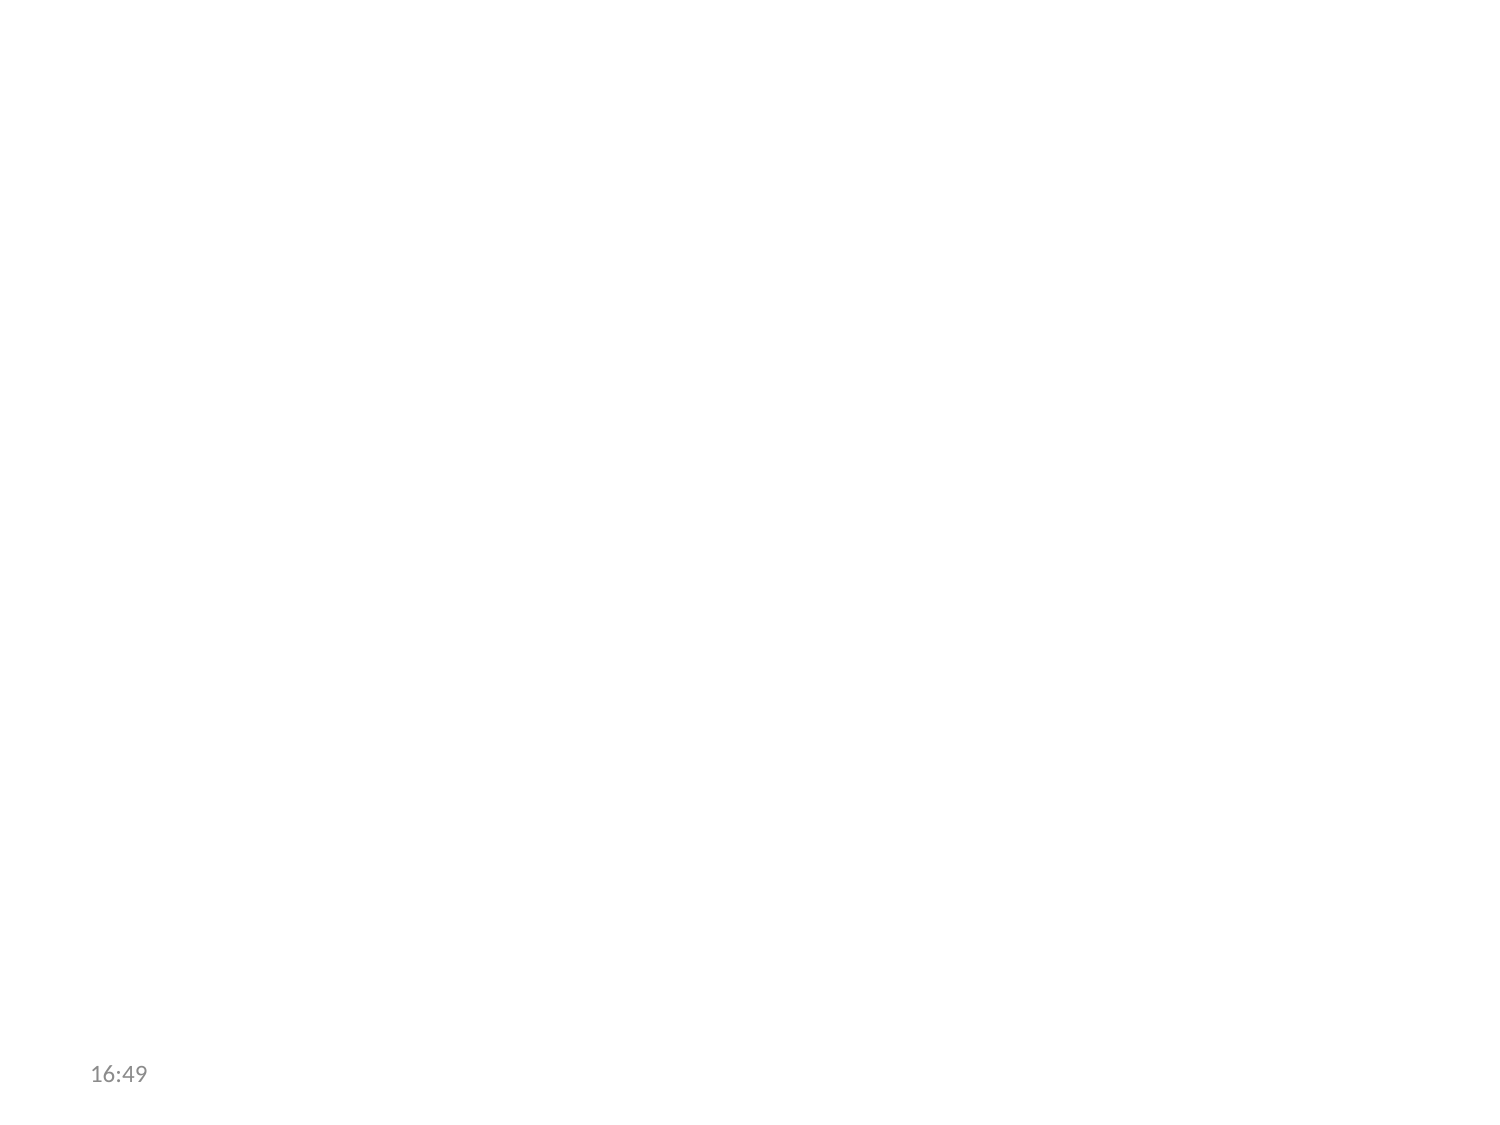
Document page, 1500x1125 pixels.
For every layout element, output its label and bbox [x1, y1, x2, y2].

slide_number [75, 1042, 425, 1103]
